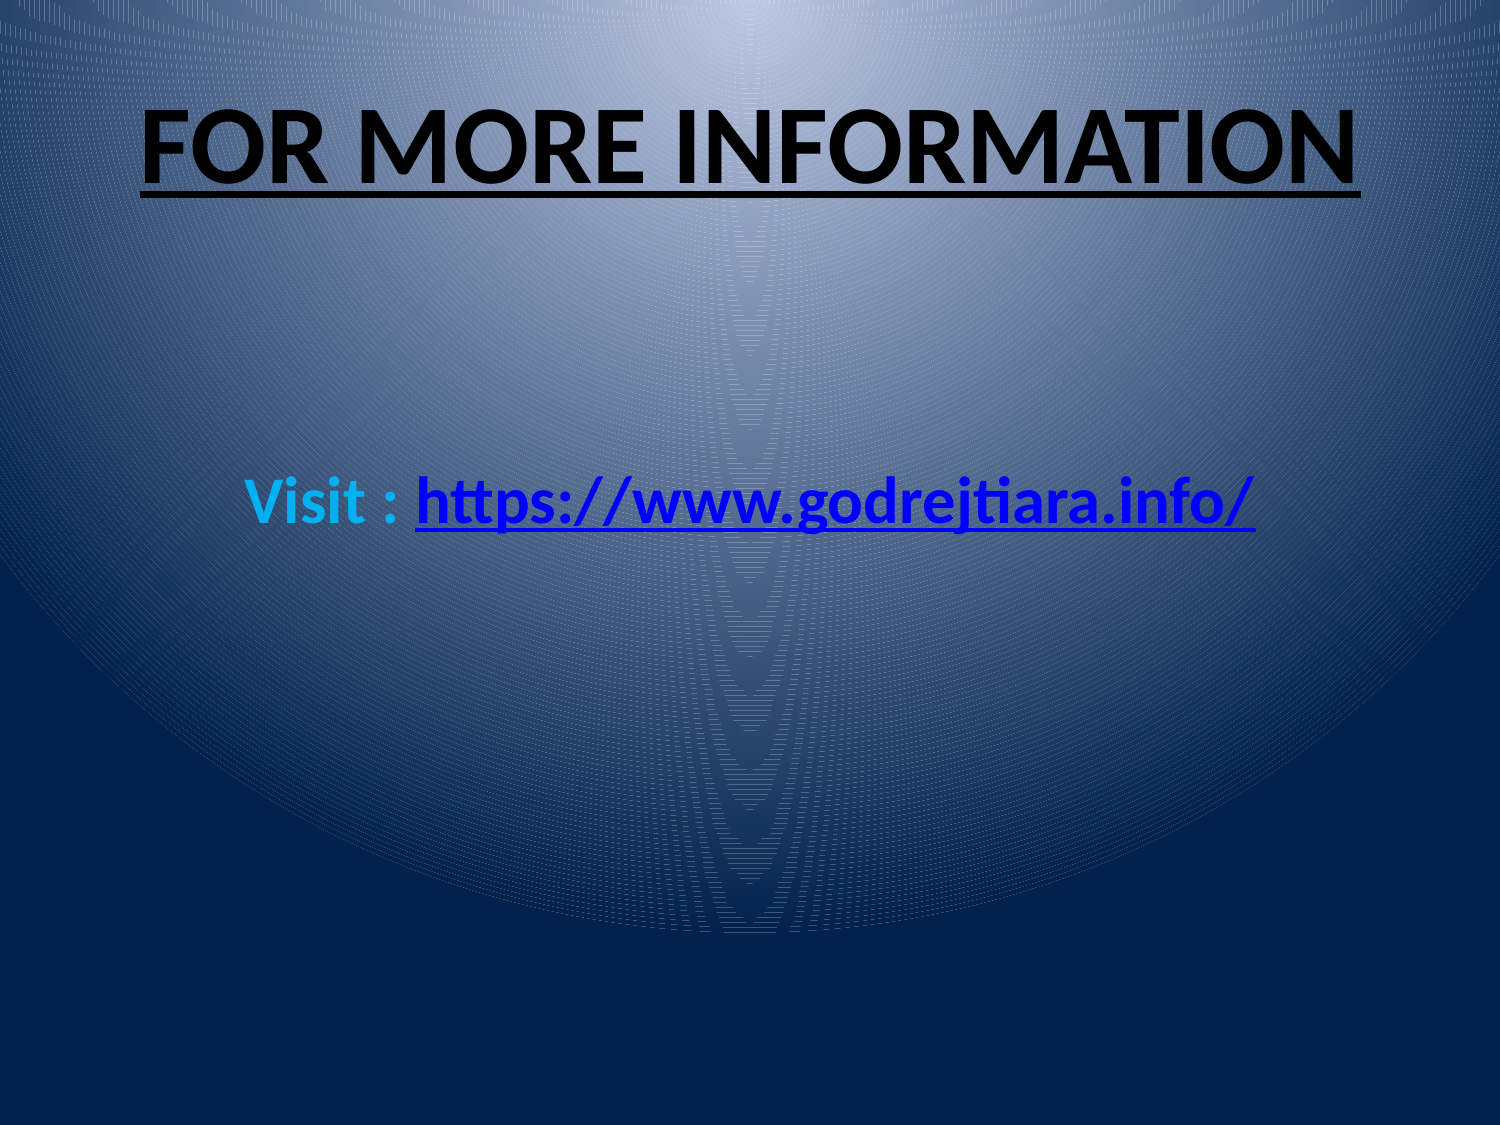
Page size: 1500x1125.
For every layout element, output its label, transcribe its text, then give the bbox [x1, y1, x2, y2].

list Visit : https://www.godrejtiara.info/ [75, 262, 1425, 1005]
title FOR MORE INFORMATION [75, 45, 1425, 233]
